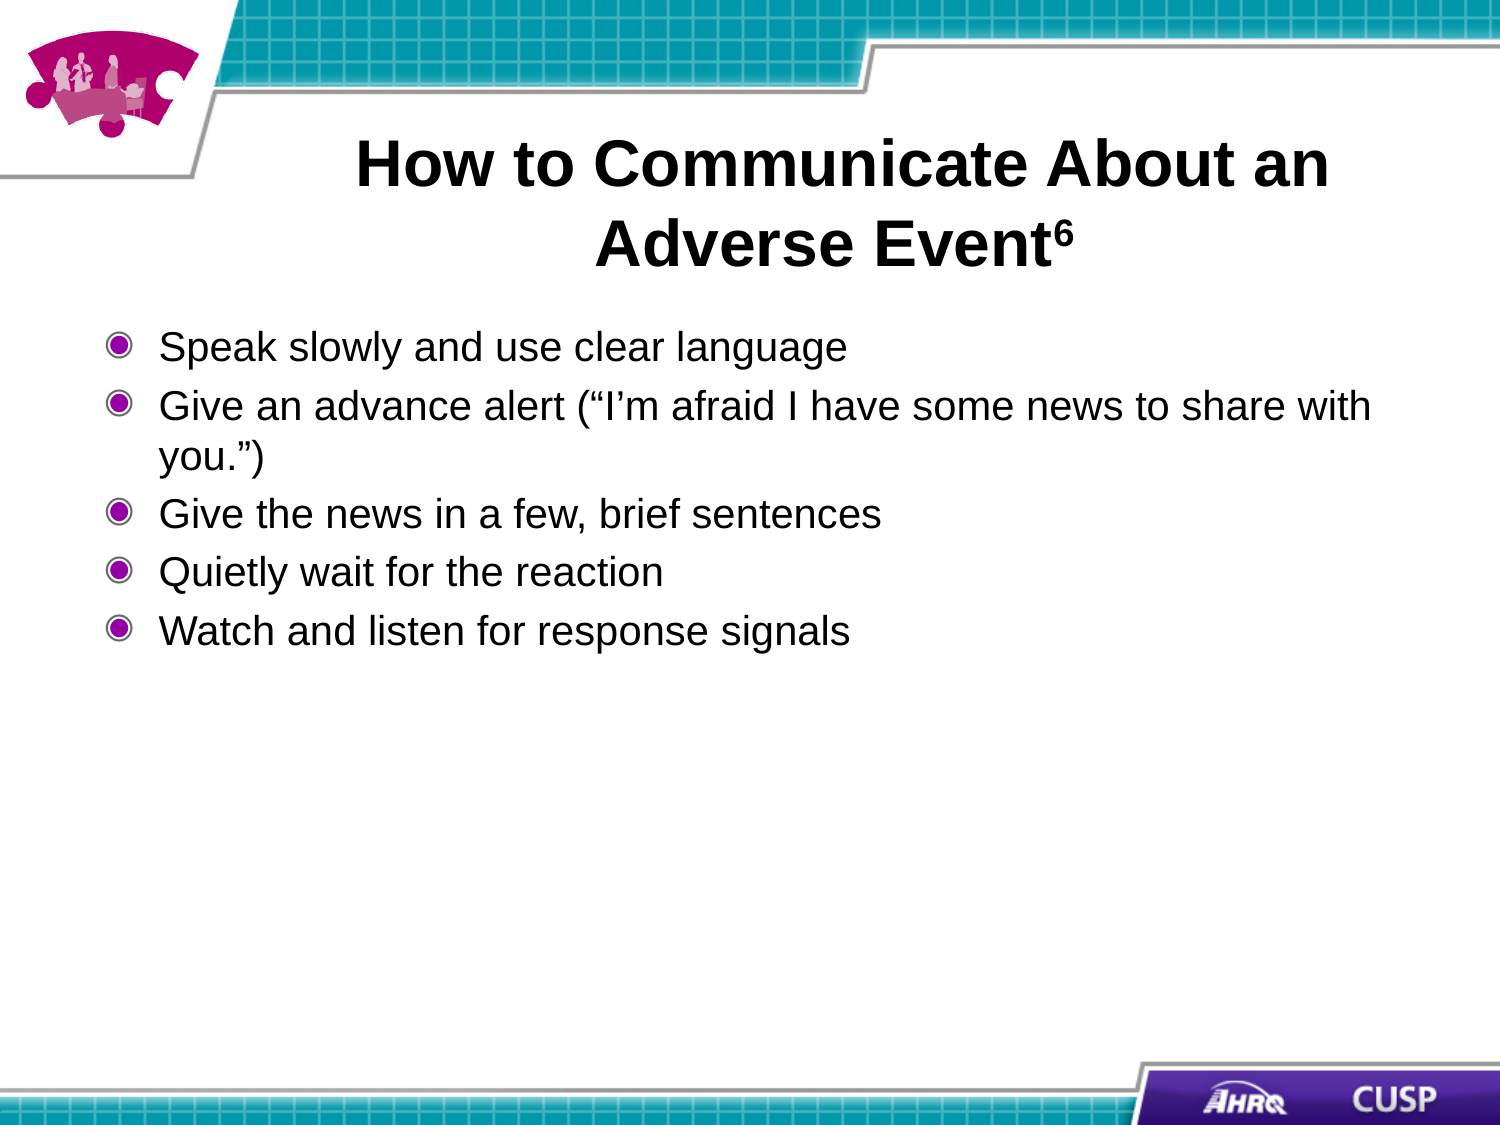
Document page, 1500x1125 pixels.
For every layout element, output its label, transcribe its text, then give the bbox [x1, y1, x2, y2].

picture [0, 0, 1500, 1125]
list Speak slowly and use clear language Give an advance alert (“I’m afraid I have some news to share with you.”) Give the news in a few, brief sentences Quietly wait for the reaction Watch and listen for response signals [87, 312, 1425, 1038]
title How to Communicate About an Adverse Event6 [225, 112, 1463, 288]
